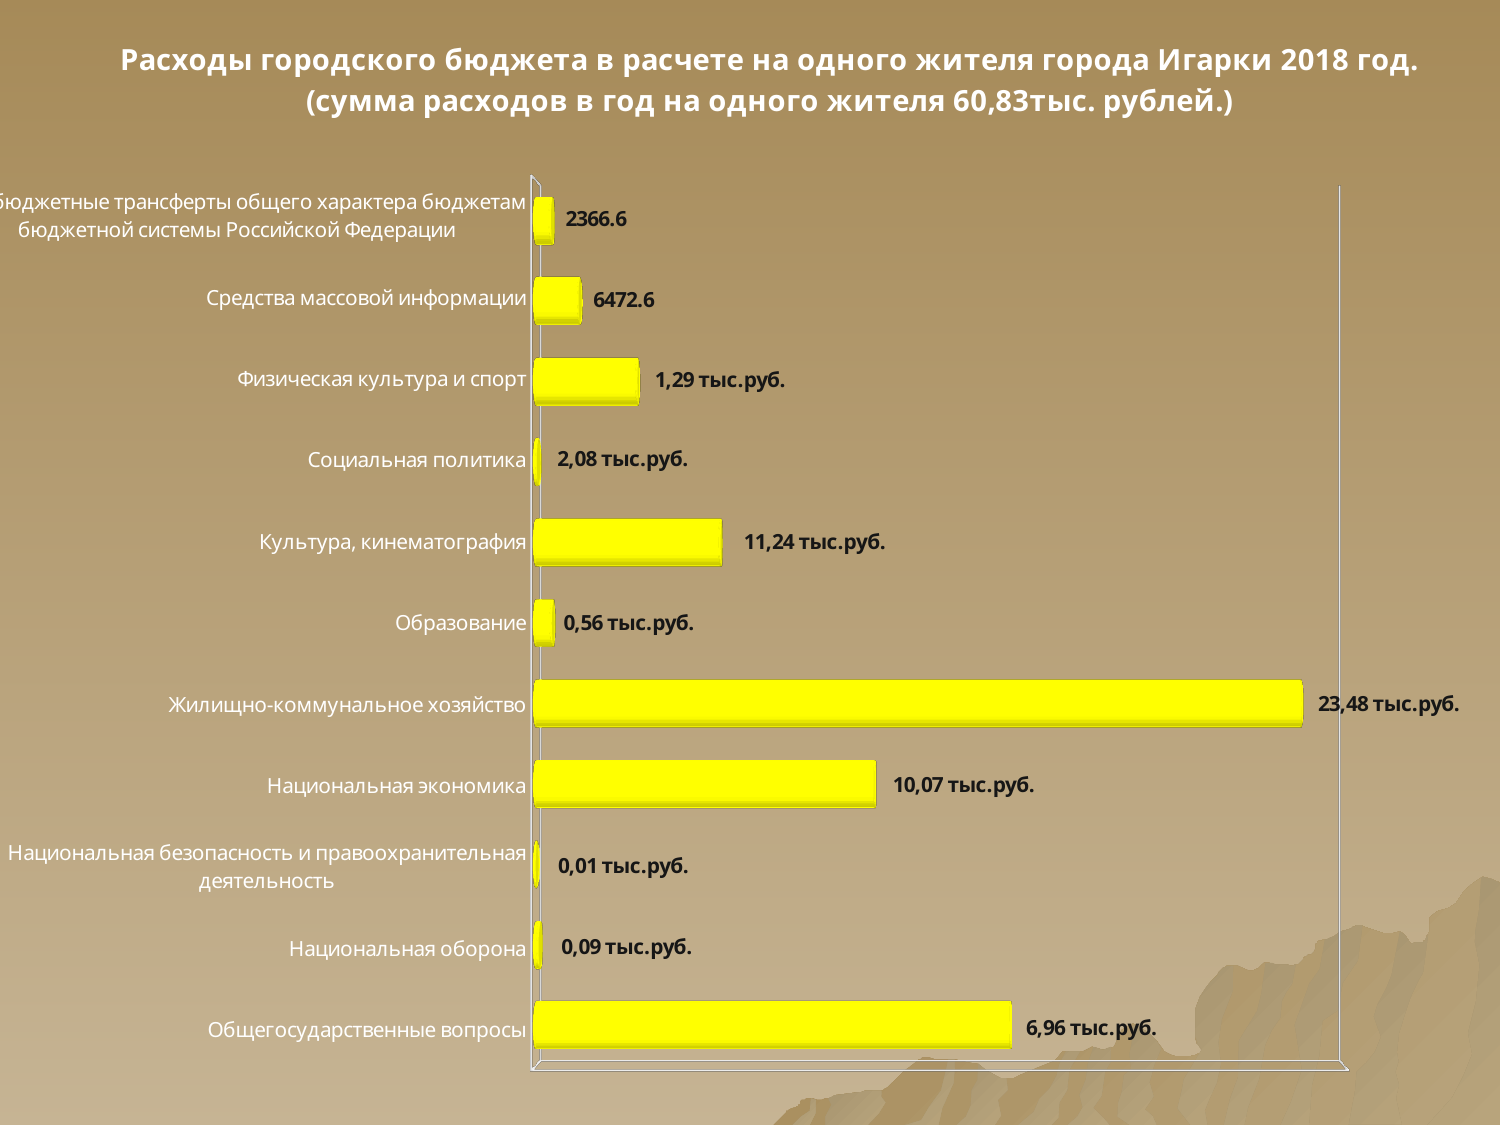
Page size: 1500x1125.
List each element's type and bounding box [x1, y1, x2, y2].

chart [0, 0, 1500, 1125]
